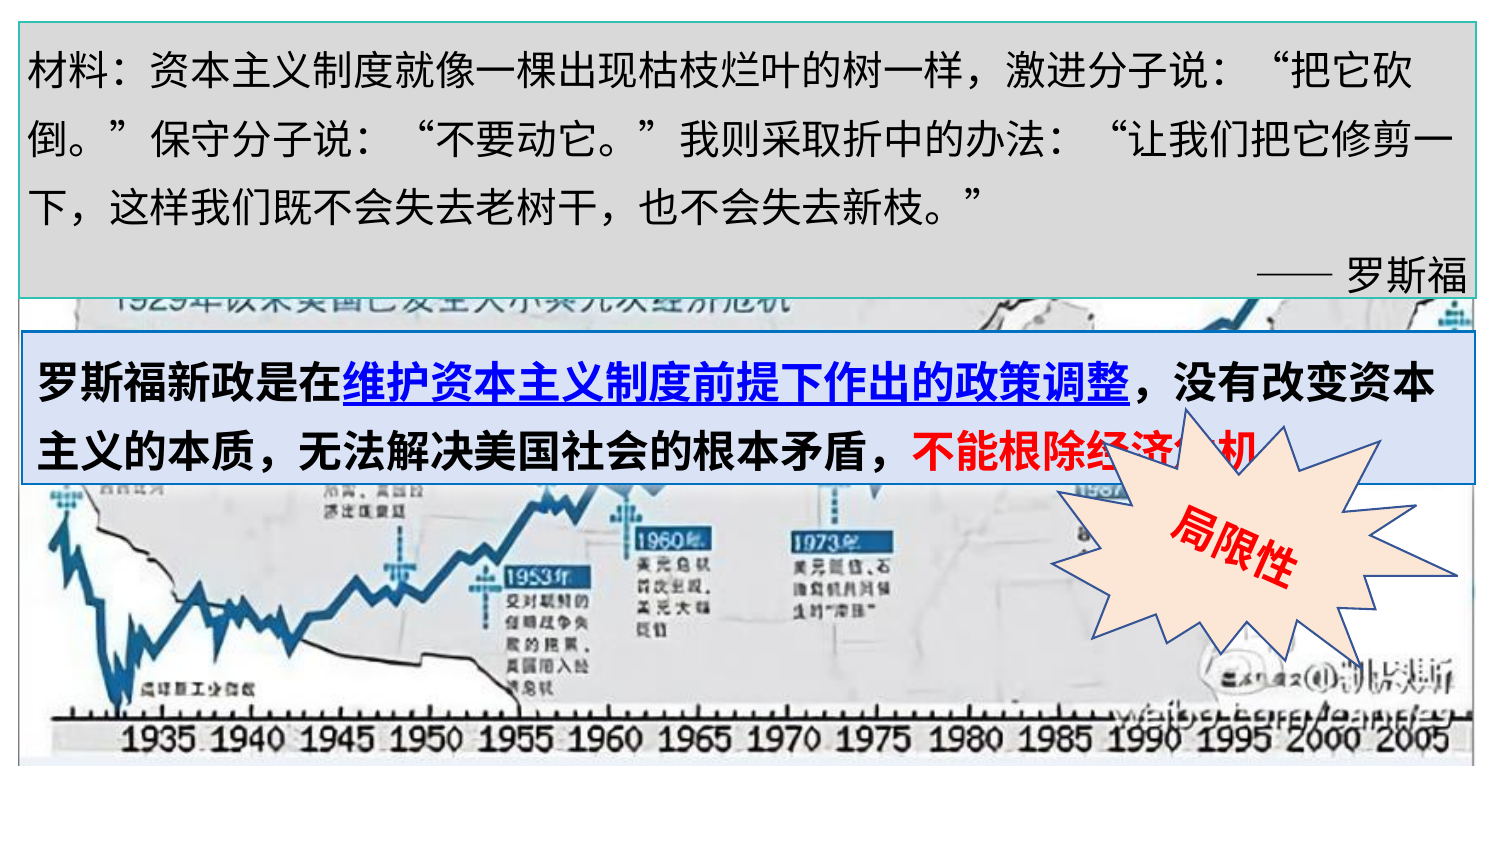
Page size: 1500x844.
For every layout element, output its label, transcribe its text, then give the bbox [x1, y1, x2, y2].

picture [17, 136, 1476, 767]
text_box 材料：资本主义制度就像一棵出现枯枝烂叶的树一样，激进分子说：“把它砍倒。”保守分子说：“不要动它。”我则采取折中的办法：“让我们把它修剪一下，这样我们既不会失去老树干，也不会失去新枝。” ——罗斯福 [18, 21, 1477, 299]
